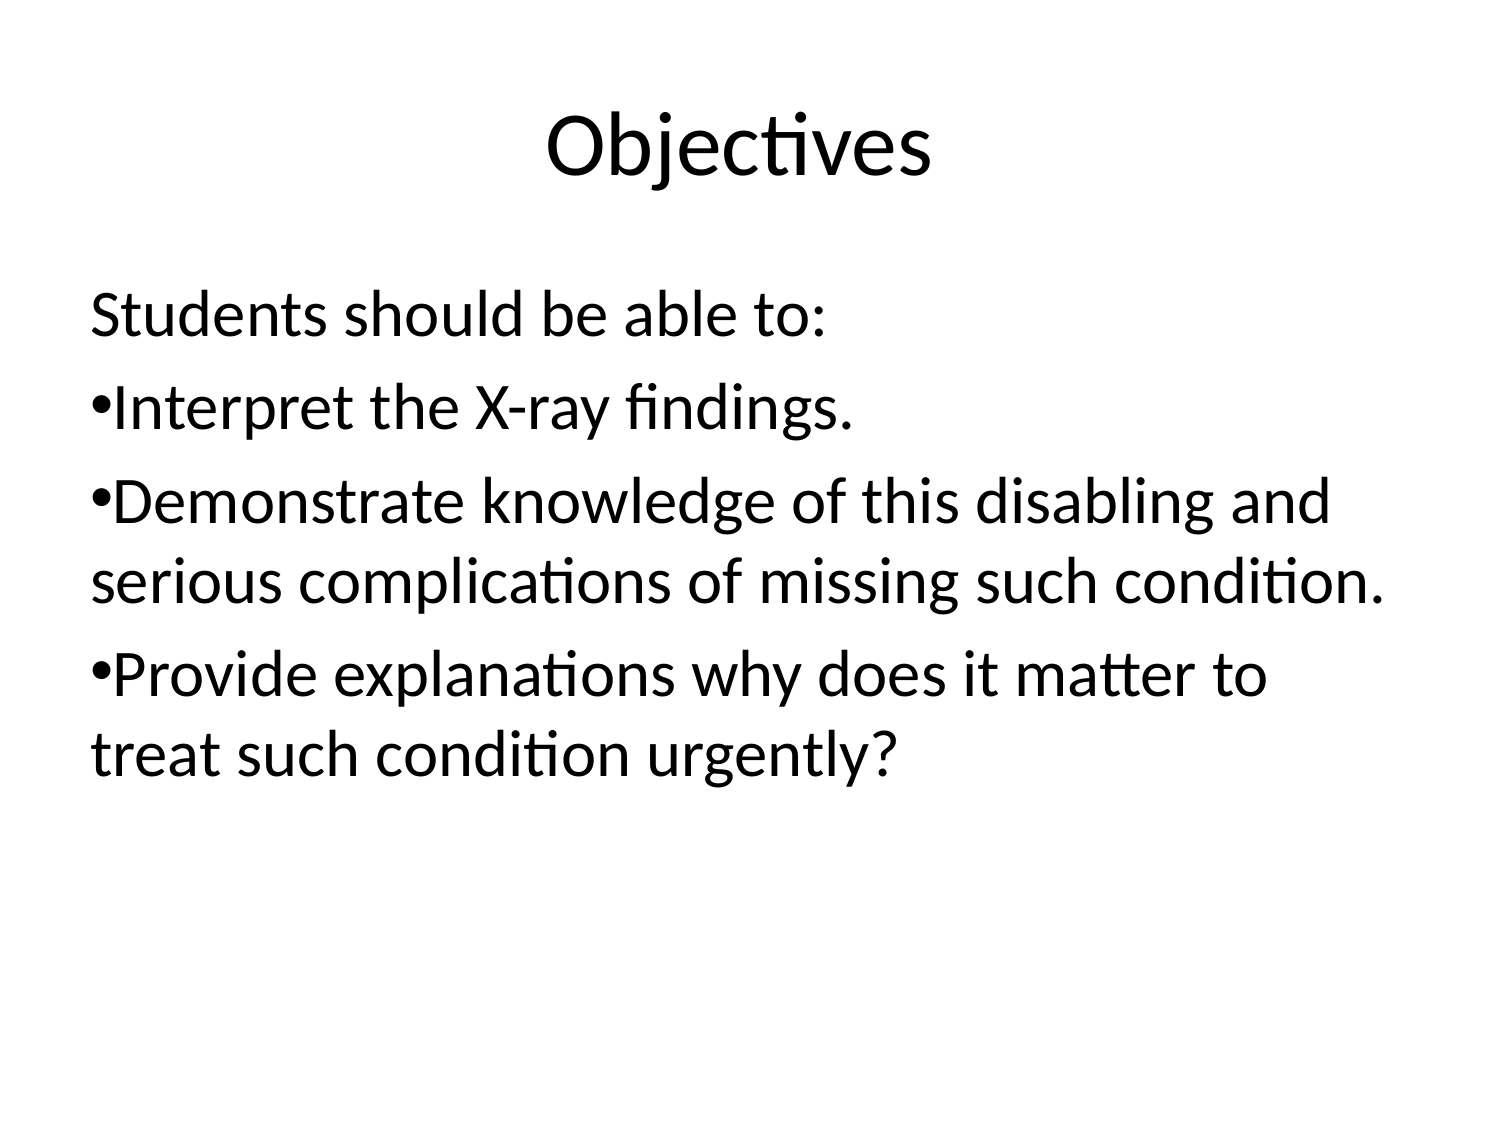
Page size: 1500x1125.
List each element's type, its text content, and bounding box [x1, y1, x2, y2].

list Students should be able to: Interpret the X-ray findings. Demonstrate knowledge of this disabling and serious complications of missing such condition. Provide explanations why does it matter to treat such condition urgently? [75, 262, 1425, 1005]
title Objectives [75, 45, 1425, 233]
